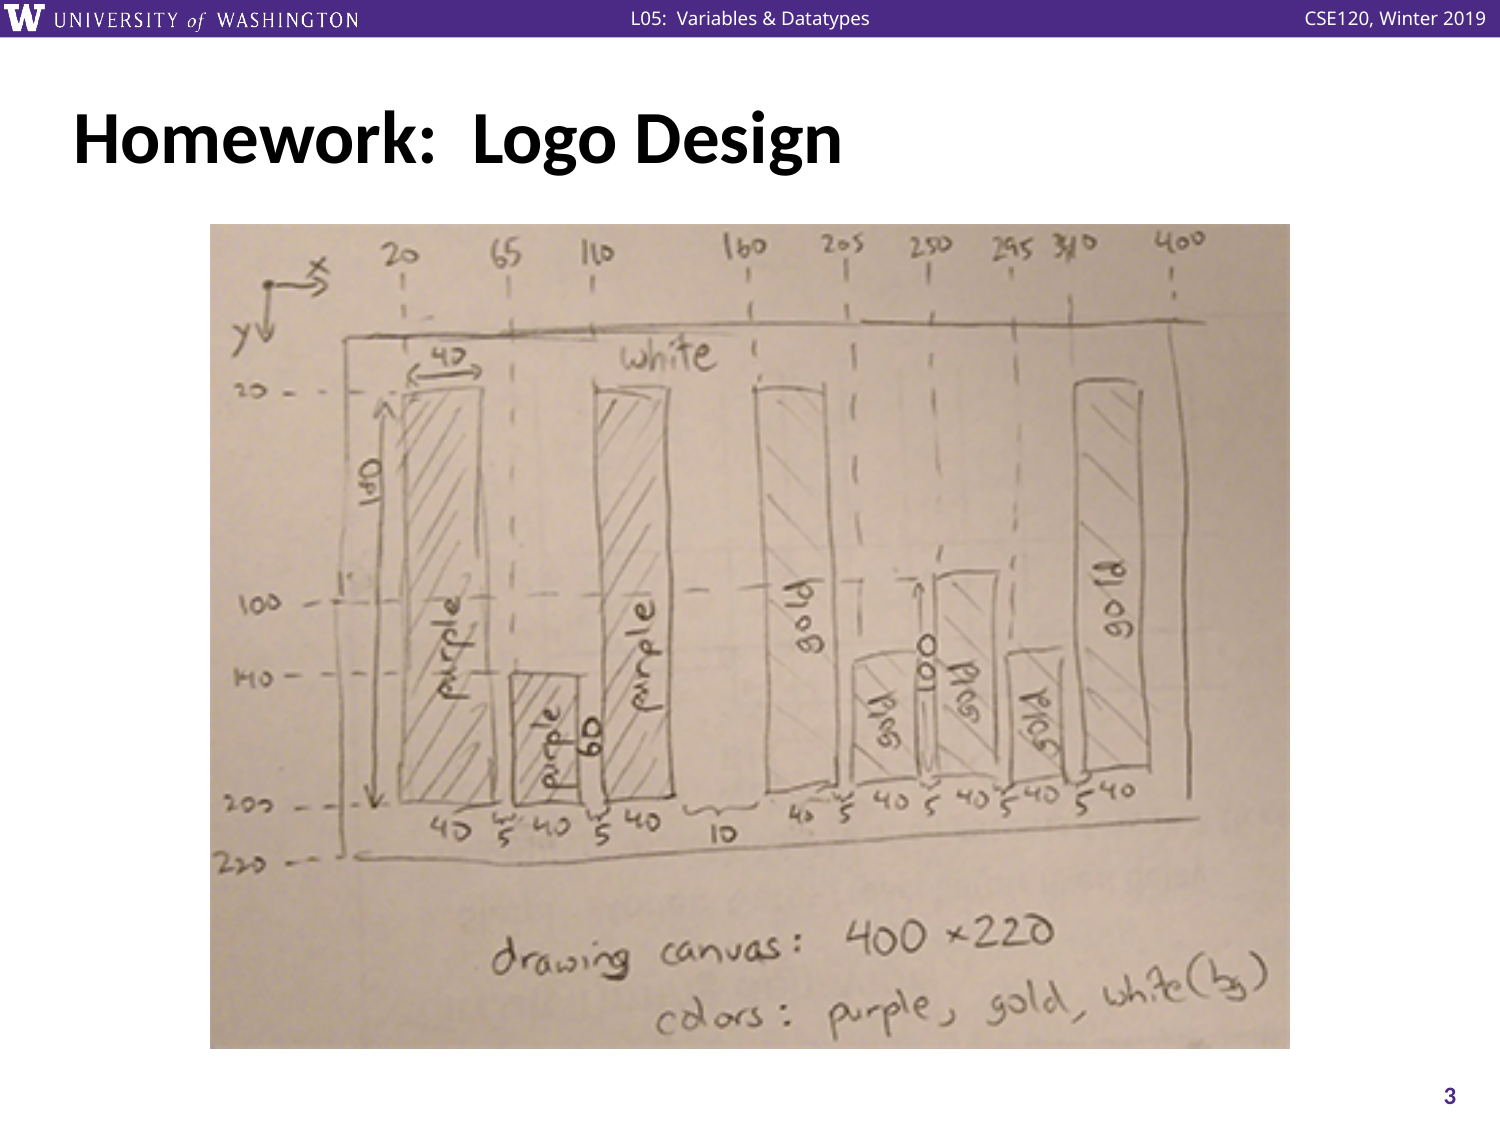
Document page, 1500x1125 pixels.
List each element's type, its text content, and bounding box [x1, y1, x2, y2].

title Homework: Logo Design [58, 71, 1438, 197]
picture [4, 4, 358, 32]
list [209, 224, 1291, 1049]
slide_number 3 [1400, 1065, 1500, 1125]
